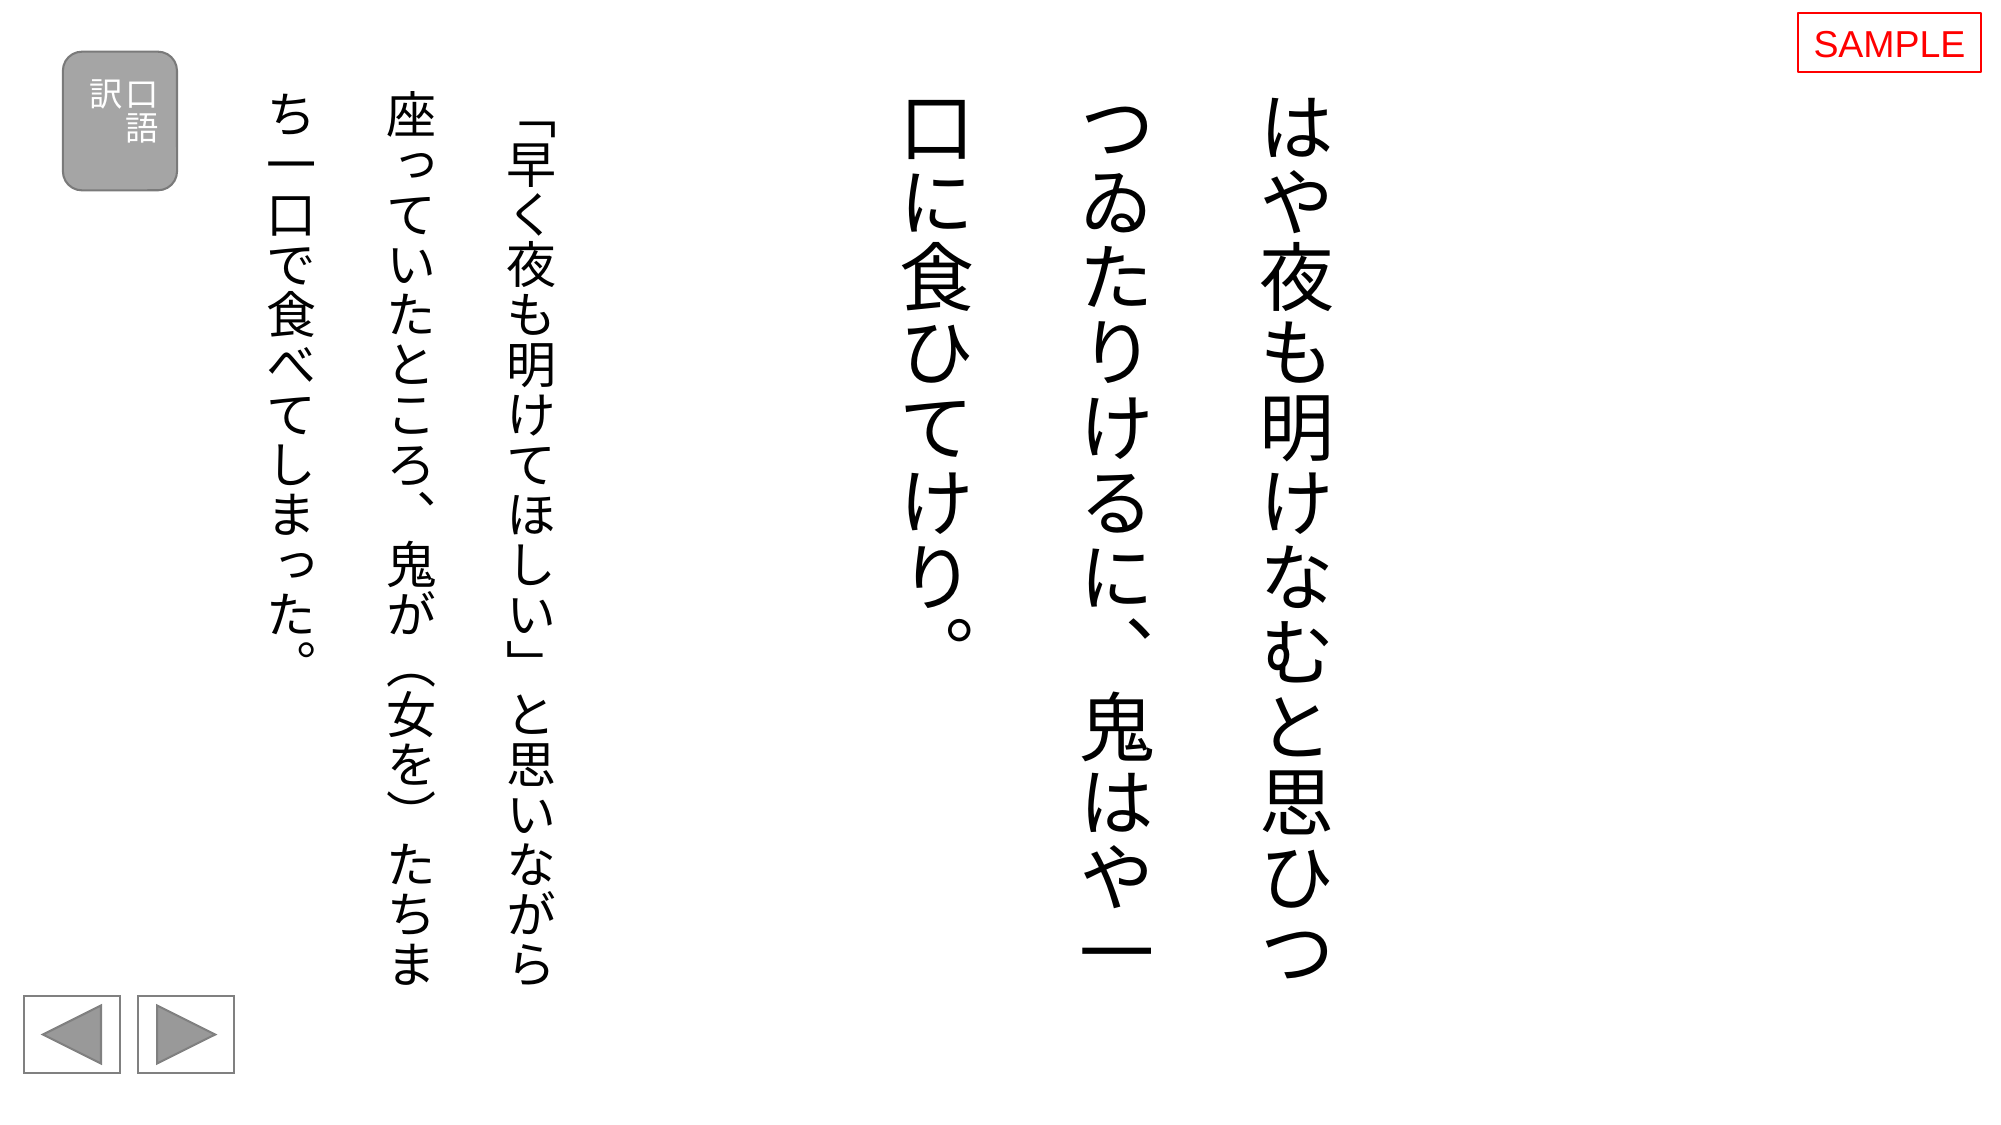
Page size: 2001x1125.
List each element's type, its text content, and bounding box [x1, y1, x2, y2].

list 口語訳 [76, 62, 155, 183]
list はや夜も明けなむと思ひつつゐたりけるに、鬼はや一口に食ひてけり。 [881, 75, 1919, 1043]
text_box SAMPLE [1797, 12, 1982, 73]
list 「早く夜も明けてほしい」と思いながら座っていたところ、鬼が（女を）たちまち一口で食べてしまった。 [252, 75, 881, 1043]
